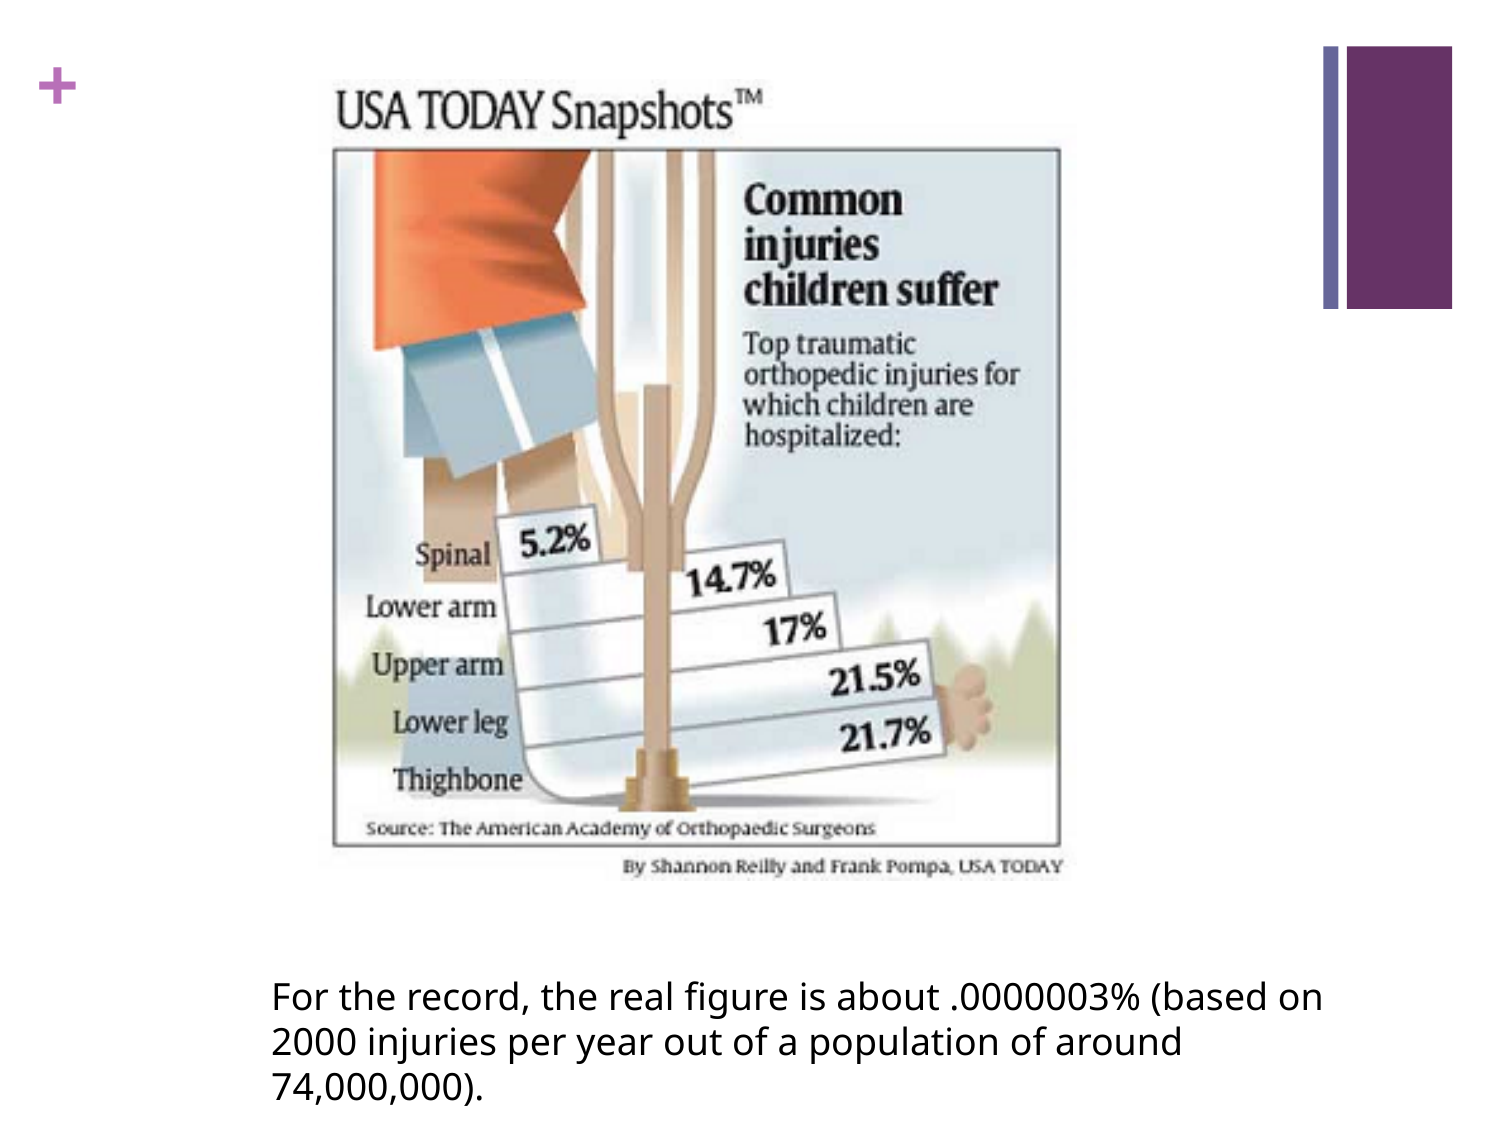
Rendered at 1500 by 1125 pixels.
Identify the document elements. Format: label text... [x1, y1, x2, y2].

text_box For the record, the real figure is about .0000003% (based on 2000 injuries per year out of a population of around 74,000,000). [256, 965, 1359, 1116]
picture [318, 78, 1078, 881]
